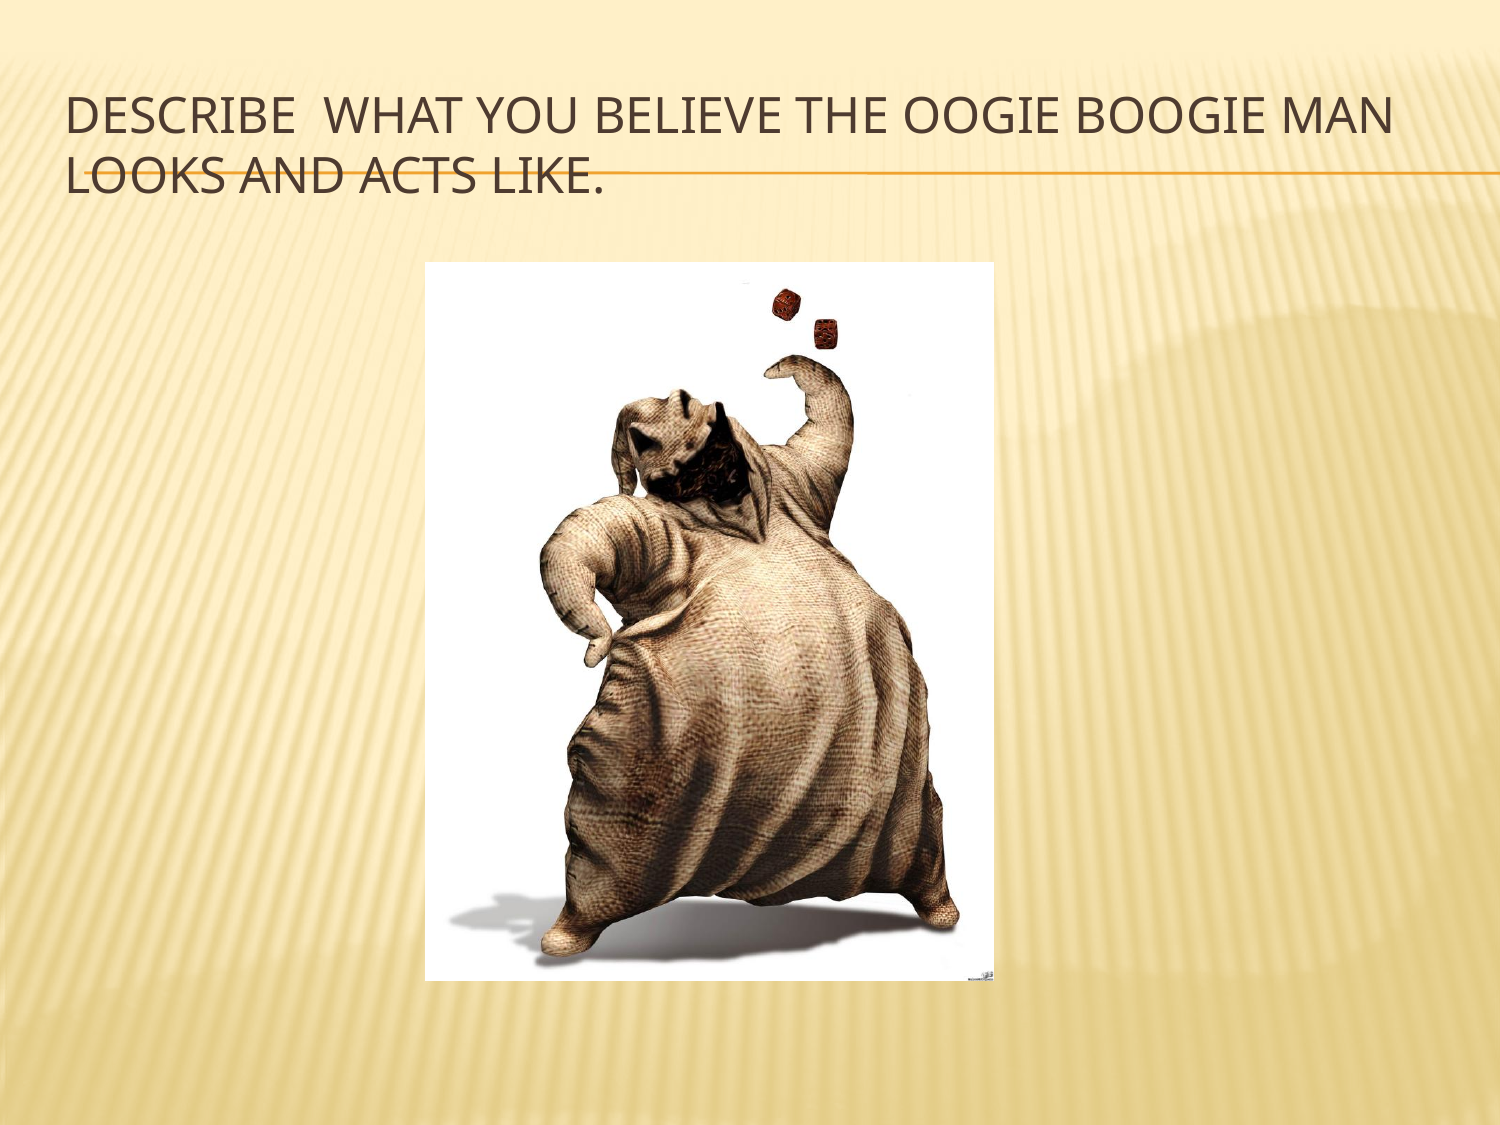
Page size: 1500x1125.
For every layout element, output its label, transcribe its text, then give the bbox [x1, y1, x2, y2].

picture [424, 262, 995, 981]
title Describe what You Believe The Oogie Boogie Man Looks and Acts like. [50, 75, 1475, 213]
